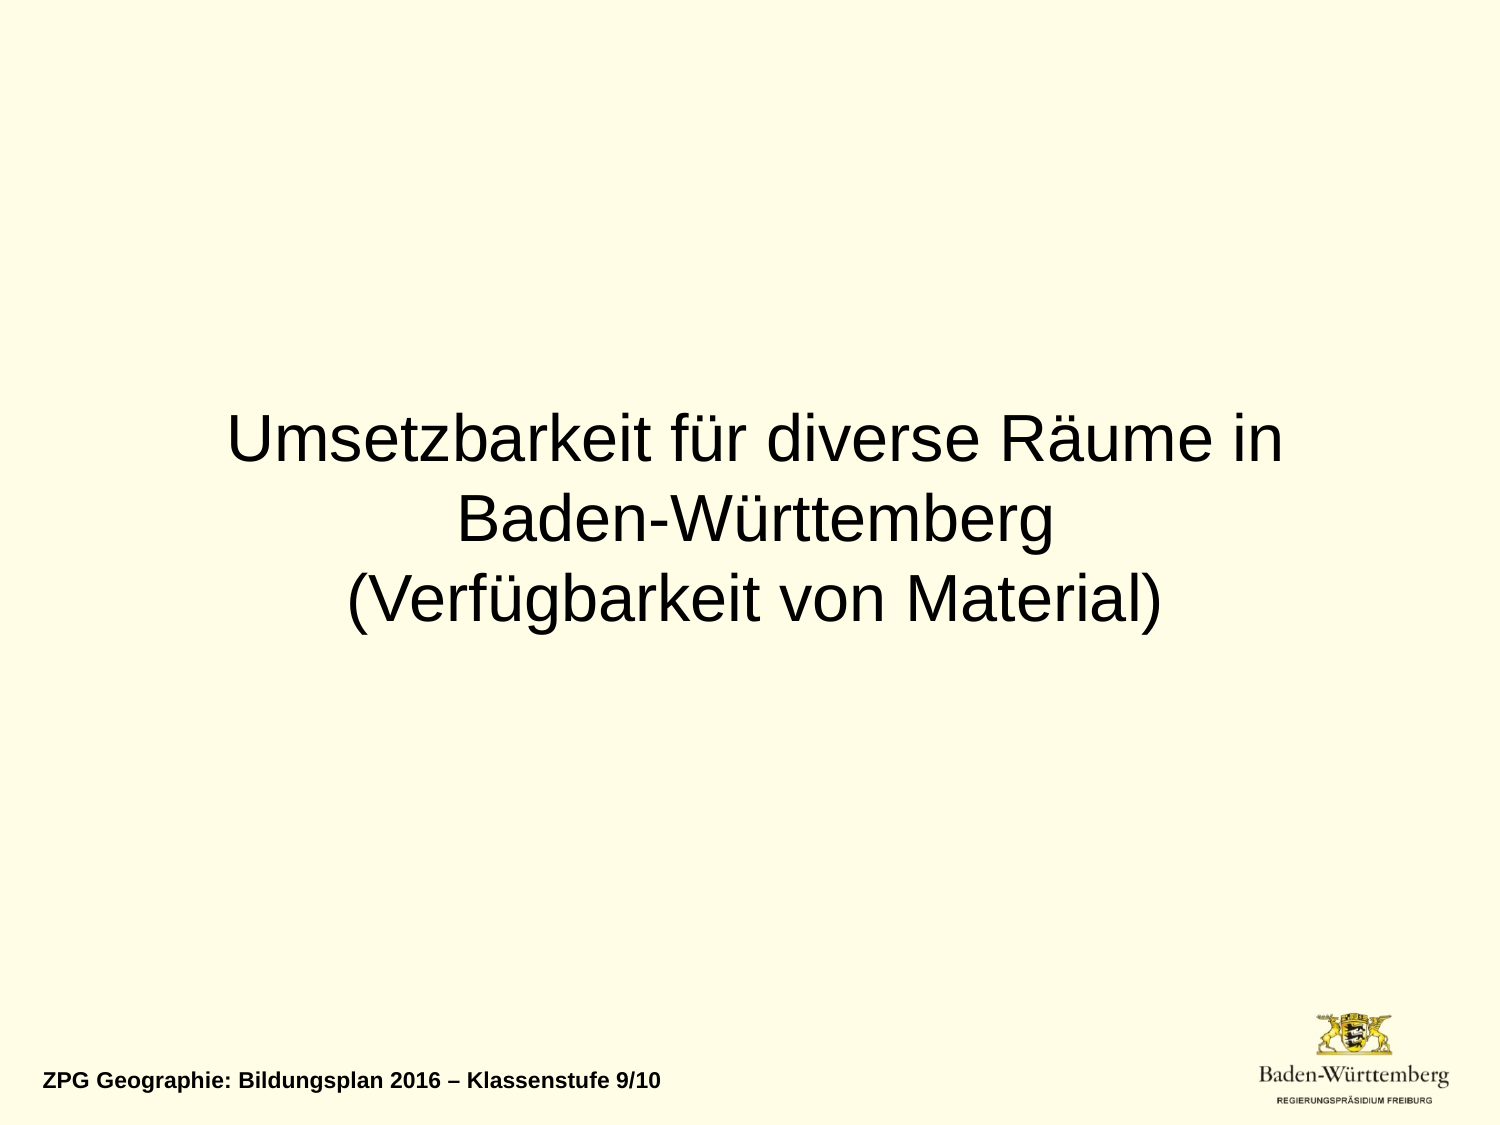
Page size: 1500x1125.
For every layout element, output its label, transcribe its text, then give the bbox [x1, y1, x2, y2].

text_box Umsetzbarkeit für diverse Räume in Baden-Württemberg (Verfügbarkeit von Material) [171, 387, 1341, 643]
picture [1257, 1011, 1451, 1106]
